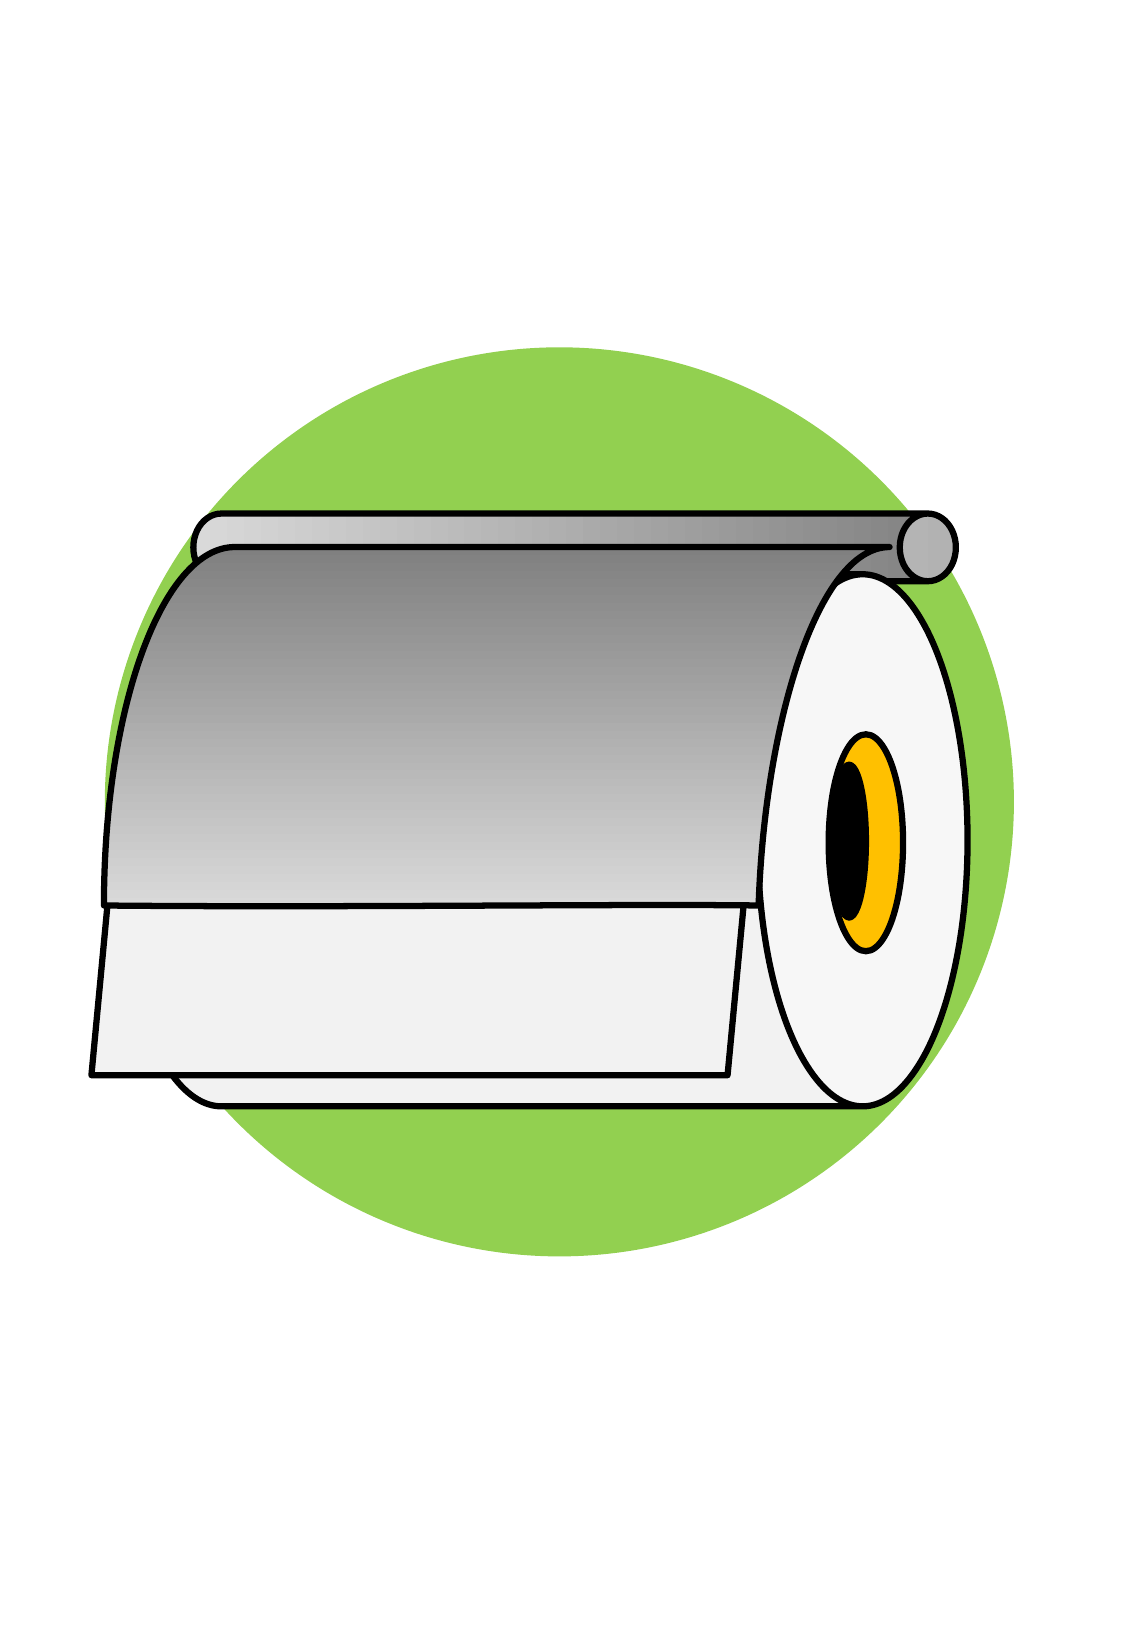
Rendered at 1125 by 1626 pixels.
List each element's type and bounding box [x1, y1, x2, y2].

text_box [91, 347, 1015, 1257]
